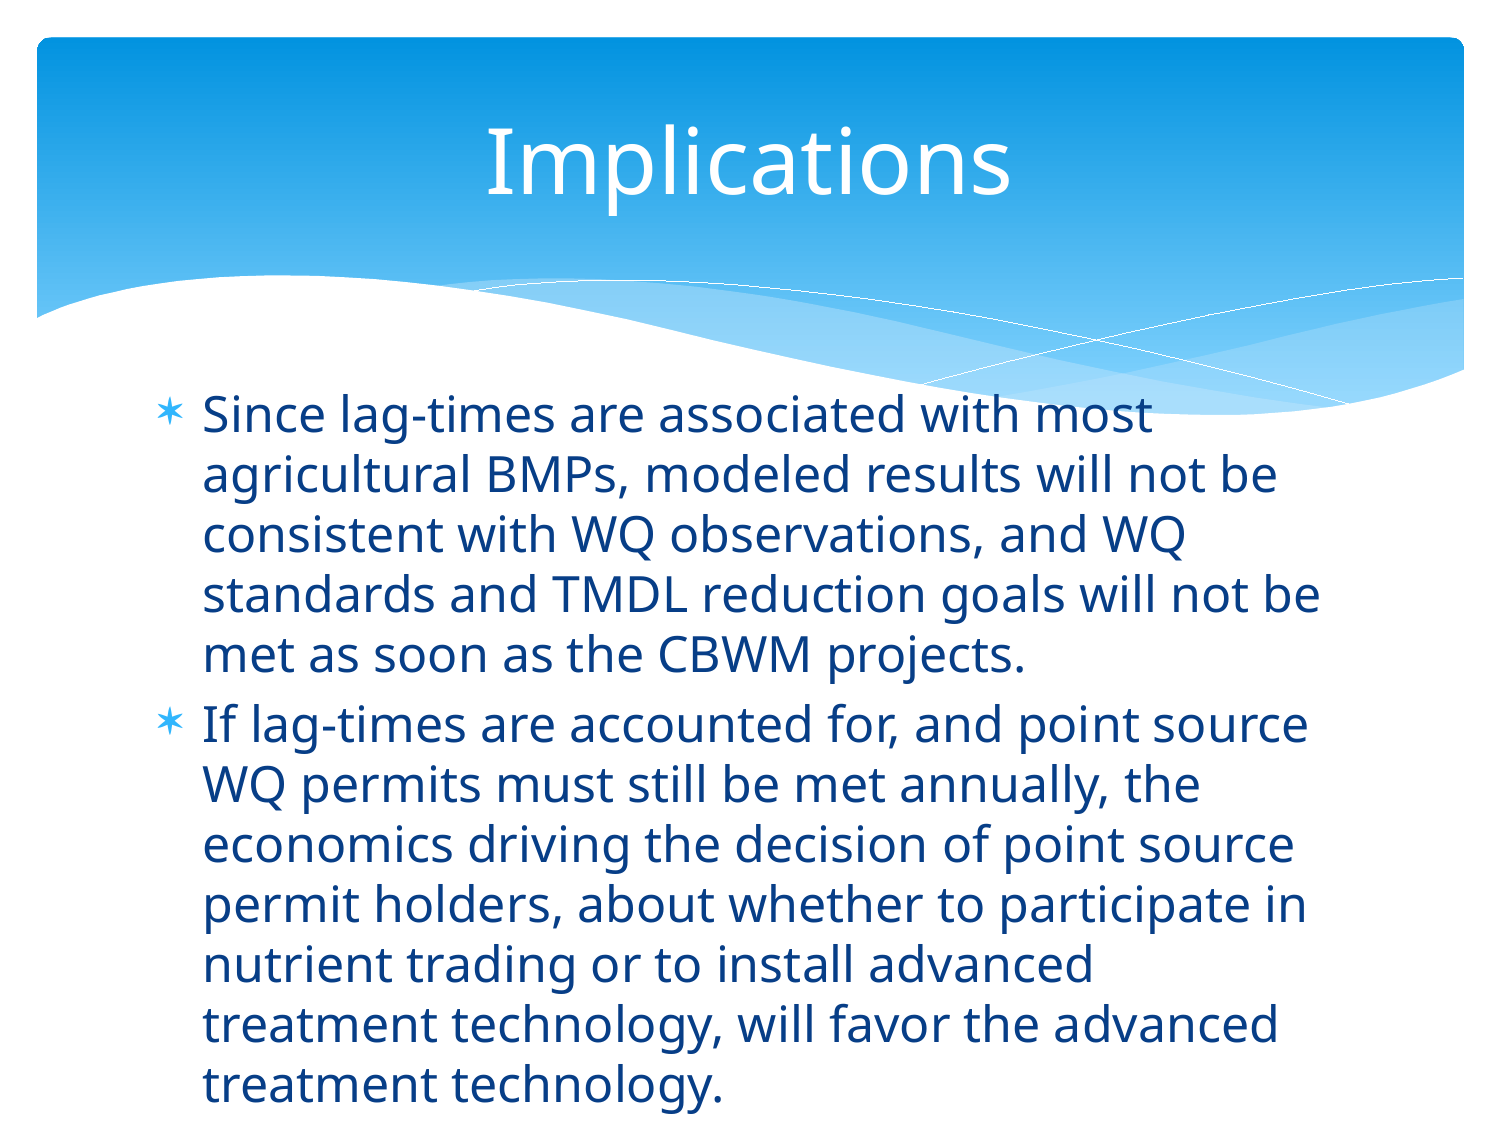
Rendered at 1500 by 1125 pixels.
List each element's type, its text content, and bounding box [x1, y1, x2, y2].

list Since lag-times are associated with most agricultural BMPs, modeled results will not be consistent with WQ observations, and WQ standards and TMDL reduction goals will not be met as soon as the CBWM projects. If lag-times are accounted for, and point source WQ permits must still be met annually, the economics driving the decision of point source permit holders, about whether to participate in nutrient trading or to install advanced treatment technology, will favor the advanced treatment technology. [142, 375, 1359, 1005]
title Implications [75, 55, 1425, 261]
